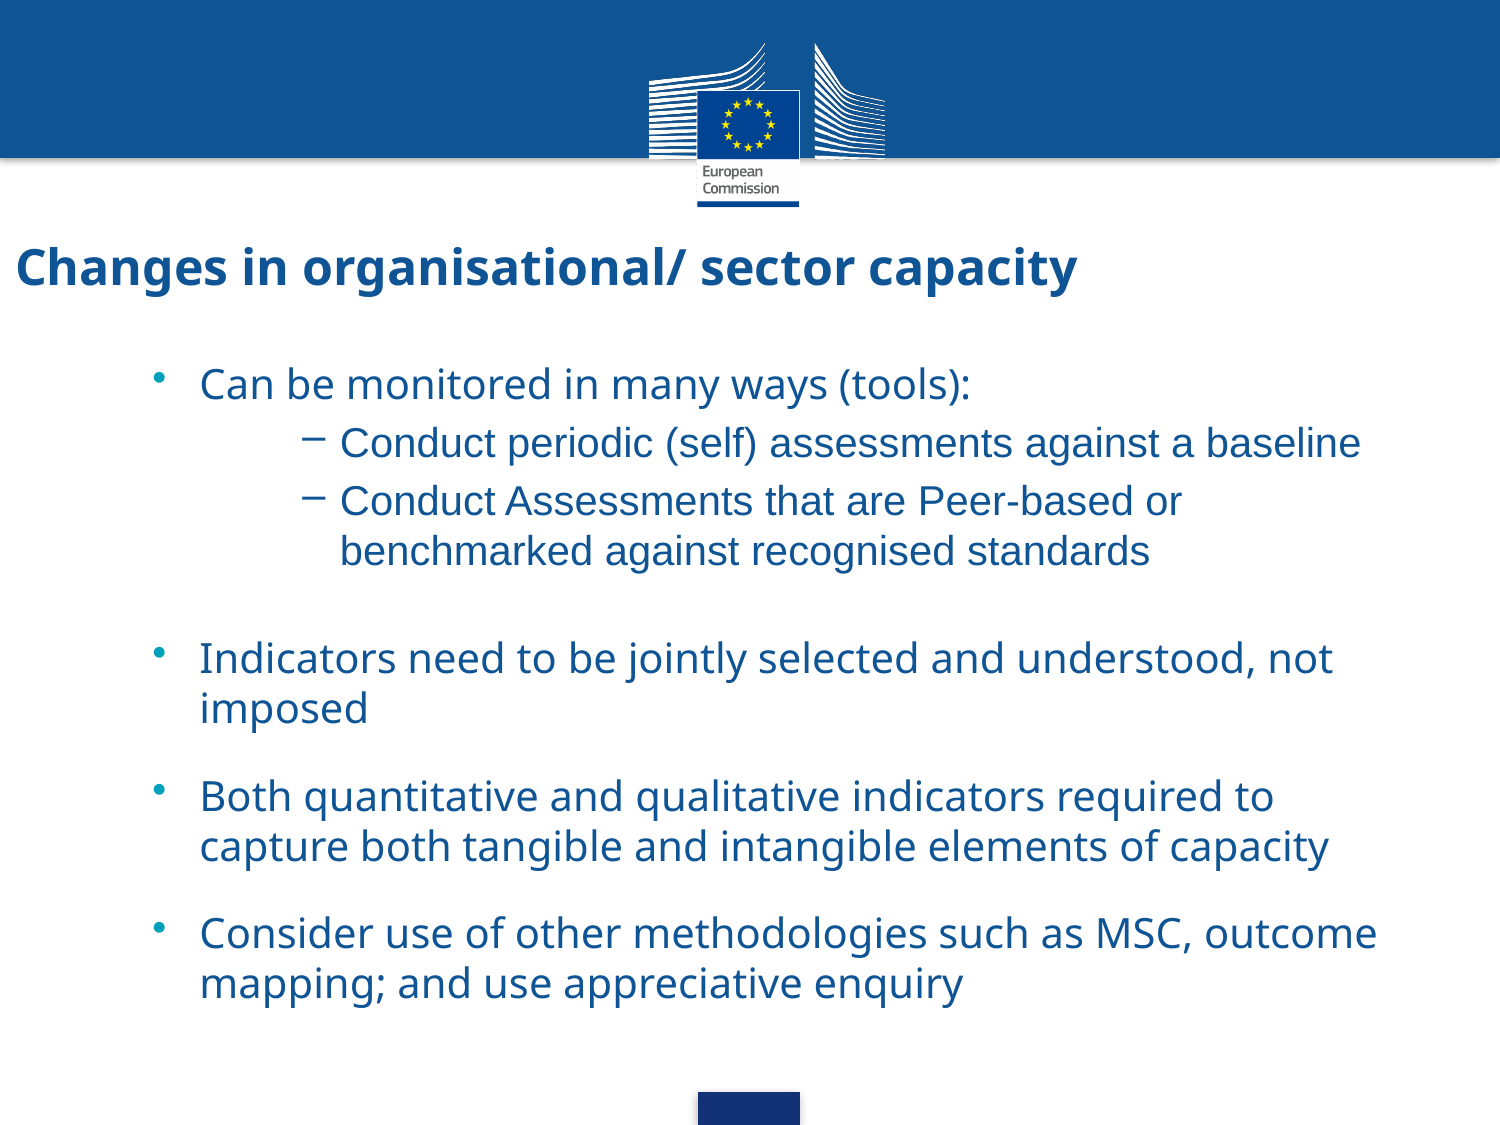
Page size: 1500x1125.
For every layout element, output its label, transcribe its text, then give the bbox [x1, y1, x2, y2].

picture [649, 42, 885, 200]
list Can be monitored in many ways (tools): Conduct periodic (self) assessments against a baseline Conduct Assessments that are Peer-based or benchmarked against recognised standards Indicators need to be jointly selected and understood, not imposed Both quantitative and qualitative indicators required to capture both tangible and intangible elements of capacity Consider use of other methodologies such as MSC, outcome mapping; and use appreciative enquiry [62, 350, 1425, 1075]
title Changes in organisational/ sector capacity [0, 200, 1236, 331]
